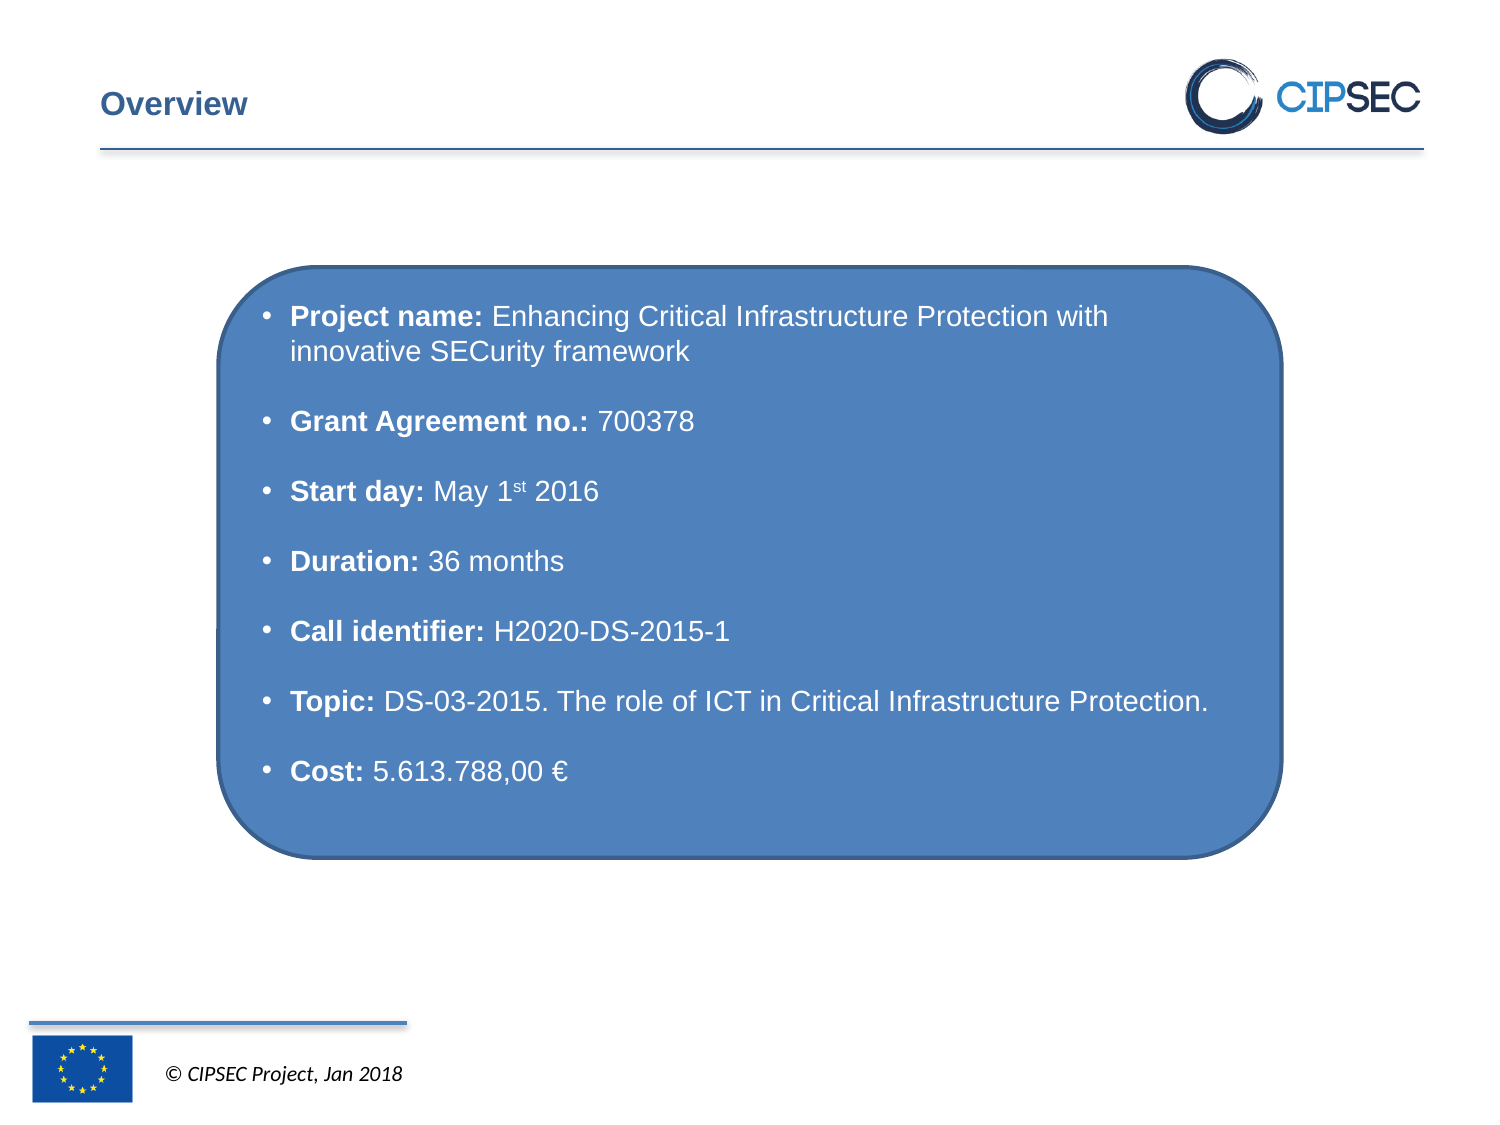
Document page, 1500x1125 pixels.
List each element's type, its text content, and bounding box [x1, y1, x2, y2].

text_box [29, 1032, 421, 1107]
title Overview [100, 54, 1069, 147]
text_box Project name: Enhancing Critical Infrastructure Protection with innovative SECurity framework Grant Agreement no.: 700378 Start day: May 1st 2016 Duration: 36 months Call identifier: H2020-DS-2015-1 Topic: DS-03-2015. The role of ICT in Critical Infrastructure Protection. Cost: 5.613.788,00 € [216, 265, 1284, 860]
picture [1181, 56, 1424, 138]
